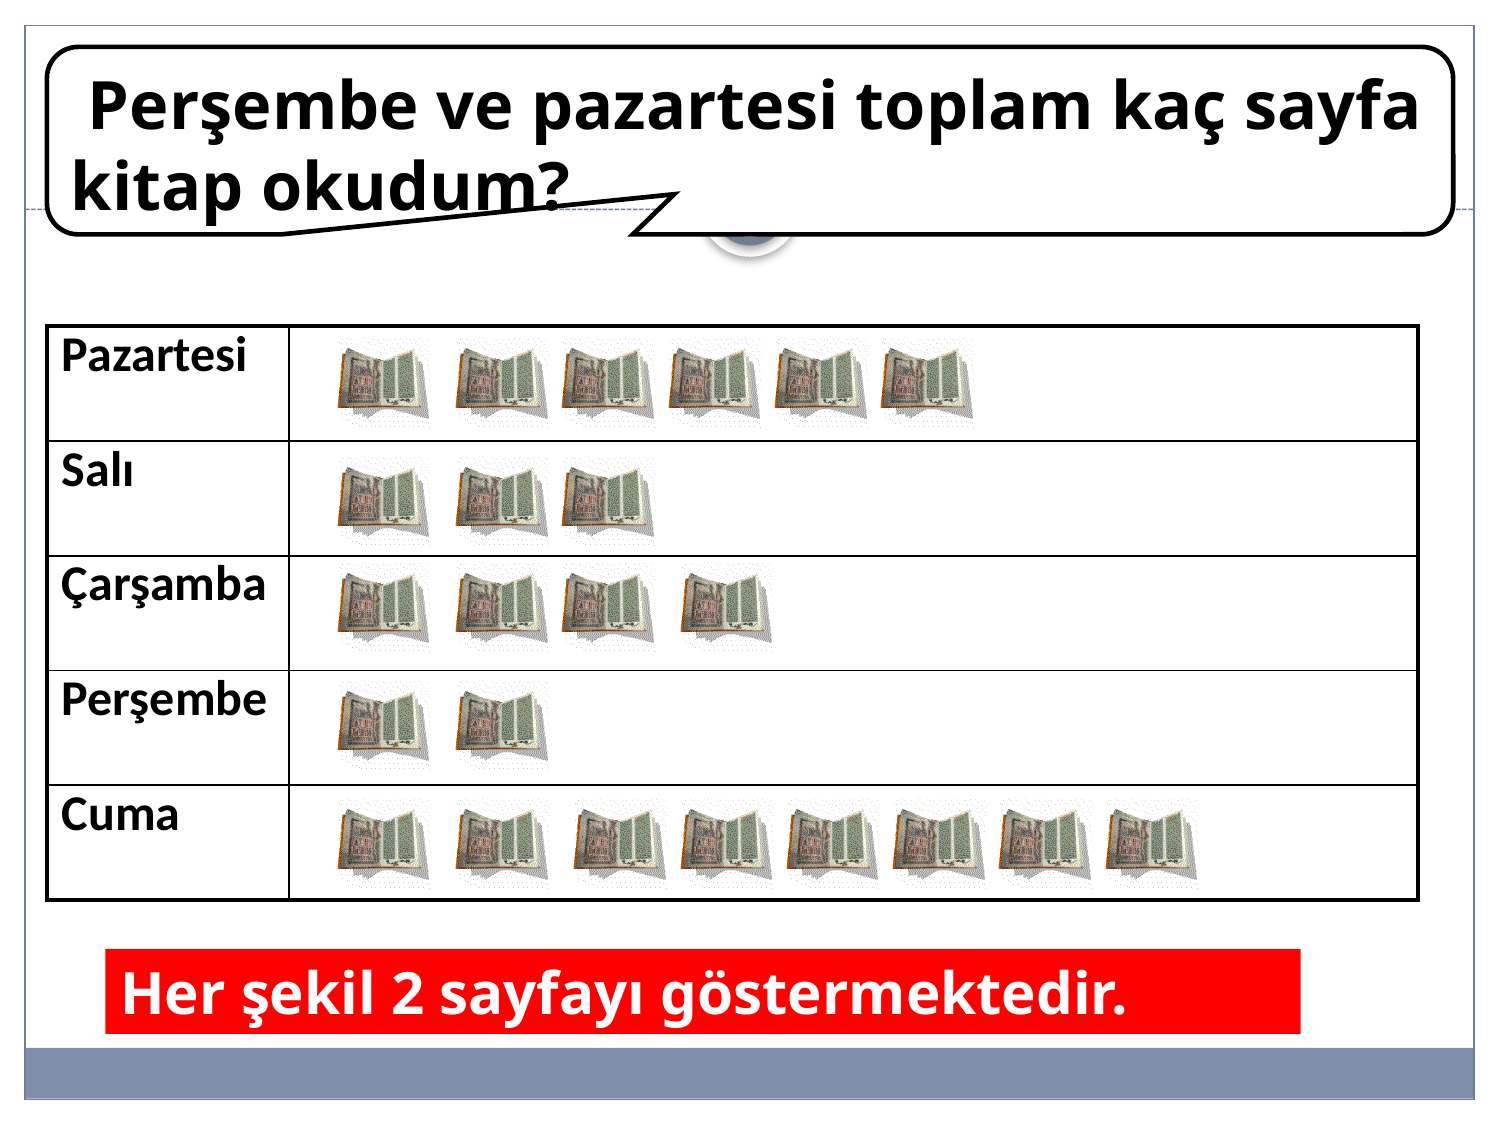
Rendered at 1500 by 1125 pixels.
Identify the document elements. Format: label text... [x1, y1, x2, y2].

picture [666, 337, 762, 433]
picture [997, 798, 1093, 894]
picture [336, 680, 432, 776]
picture [454, 798, 550, 894]
picture [560, 455, 656, 552]
picture [1104, 798, 1200, 894]
table_cell Cuma [49, 786, 288, 898]
picture [454, 680, 550, 776]
text_box Her şekil 2 sayfayı göstermektedir. [105, 949, 1301, 1034]
picture [454, 455, 550, 552]
picture [560, 337, 656, 433]
picture [572, 798, 668, 894]
picture [785, 798, 881, 894]
table_cell Perşembe [49, 671, 288, 784]
table_cell [290, 557, 1416, 670]
table_cell [290, 671, 1416, 784]
table_cell Çarşamba [49, 557, 288, 670]
picture [336, 455, 432, 552]
table_header Pazartesi [49, 328, 288, 440]
picture [336, 562, 432, 658]
picture [678, 562, 774, 658]
table_cell Salı [49, 442, 288, 555]
picture [560, 562, 656, 658]
table_header [290, 328, 1416, 440]
picture [454, 562, 550, 658]
picture [336, 798, 432, 894]
table_cell [290, 786, 1416, 898]
picture [454, 337, 550, 433]
picture [336, 337, 432, 433]
table_cell [290, 442, 1416, 555]
text_box Perşembe ve pazartesi toplam kaç sayfa kitap okudum? [46, 46, 1454, 235]
picture [891, 798, 987, 894]
picture [773, 337, 869, 433]
picture [678, 798, 774, 894]
picture [879, 337, 975, 433]
